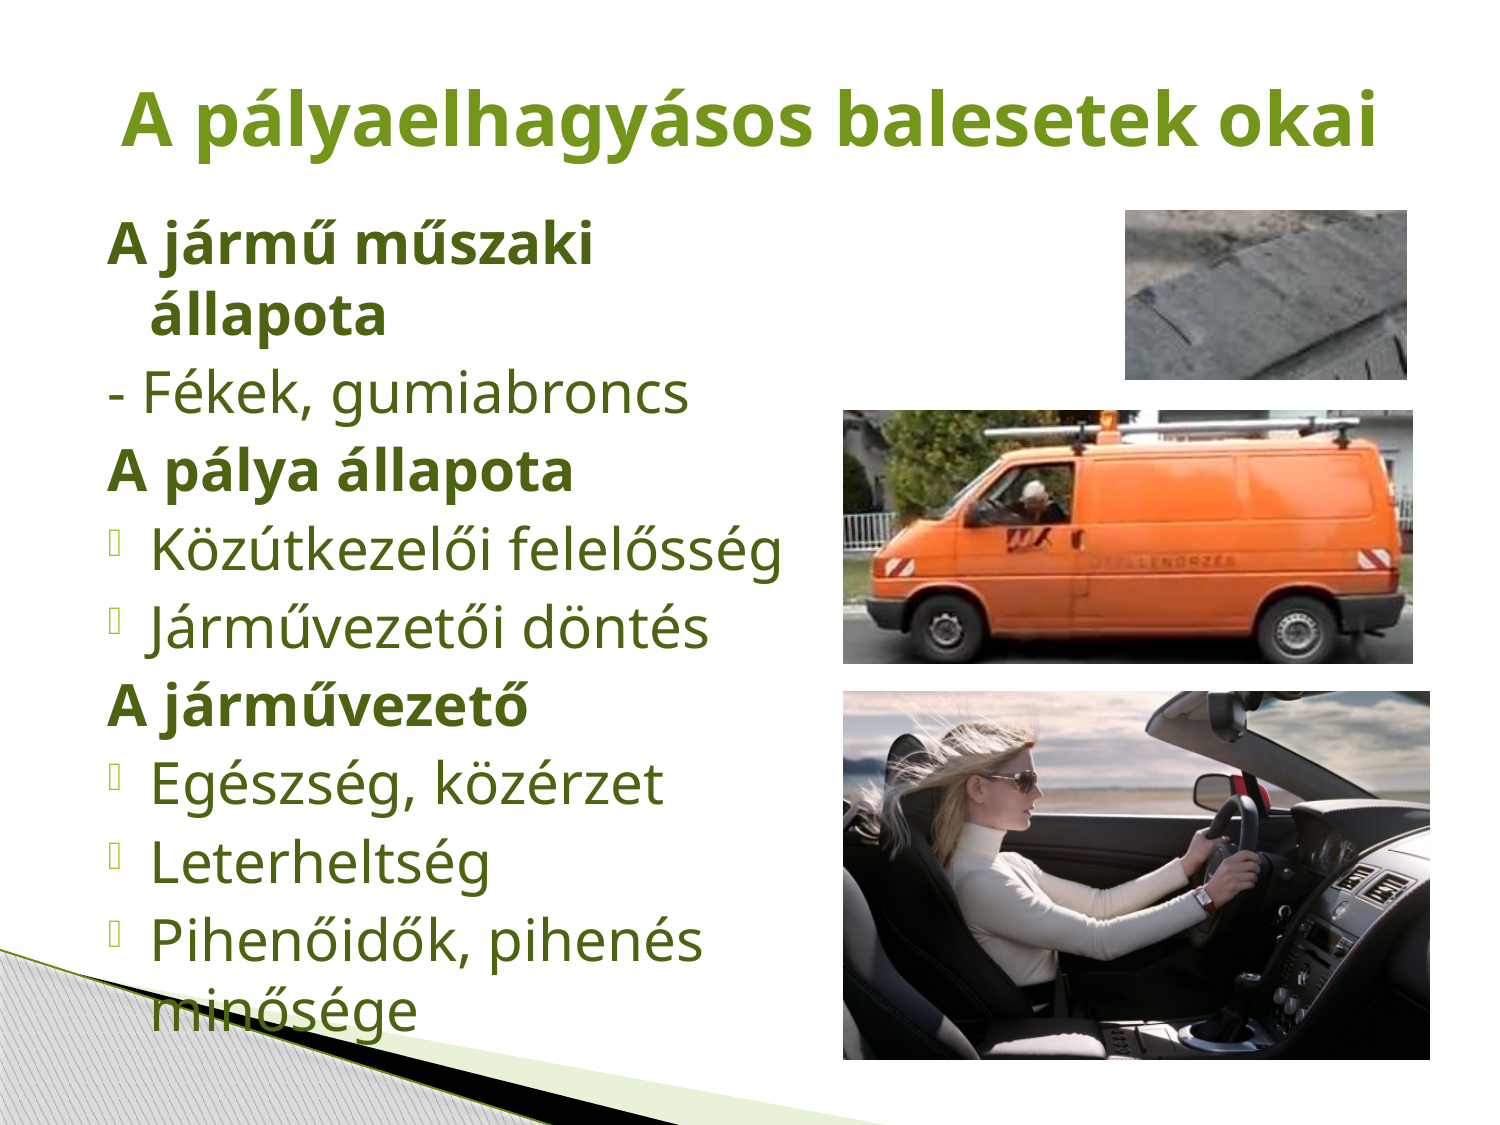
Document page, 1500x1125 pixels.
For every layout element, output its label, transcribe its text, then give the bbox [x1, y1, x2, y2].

title A pályaelhagyásos balesetek okai [76, 54, 1425, 176]
picture [843, 409, 1413, 664]
picture [1124, 210, 1407, 380]
list A jármű műszaki állapota - Fékek, gumiabroncs A pálya állapota Közútkezelői felelősség Járművezetői döntés A járművezető Egészség, közérzet Leterheltség Pihenőidők, pihenés minősége [74, 198, 844, 1020]
picture [843, 691, 1430, 1060]
